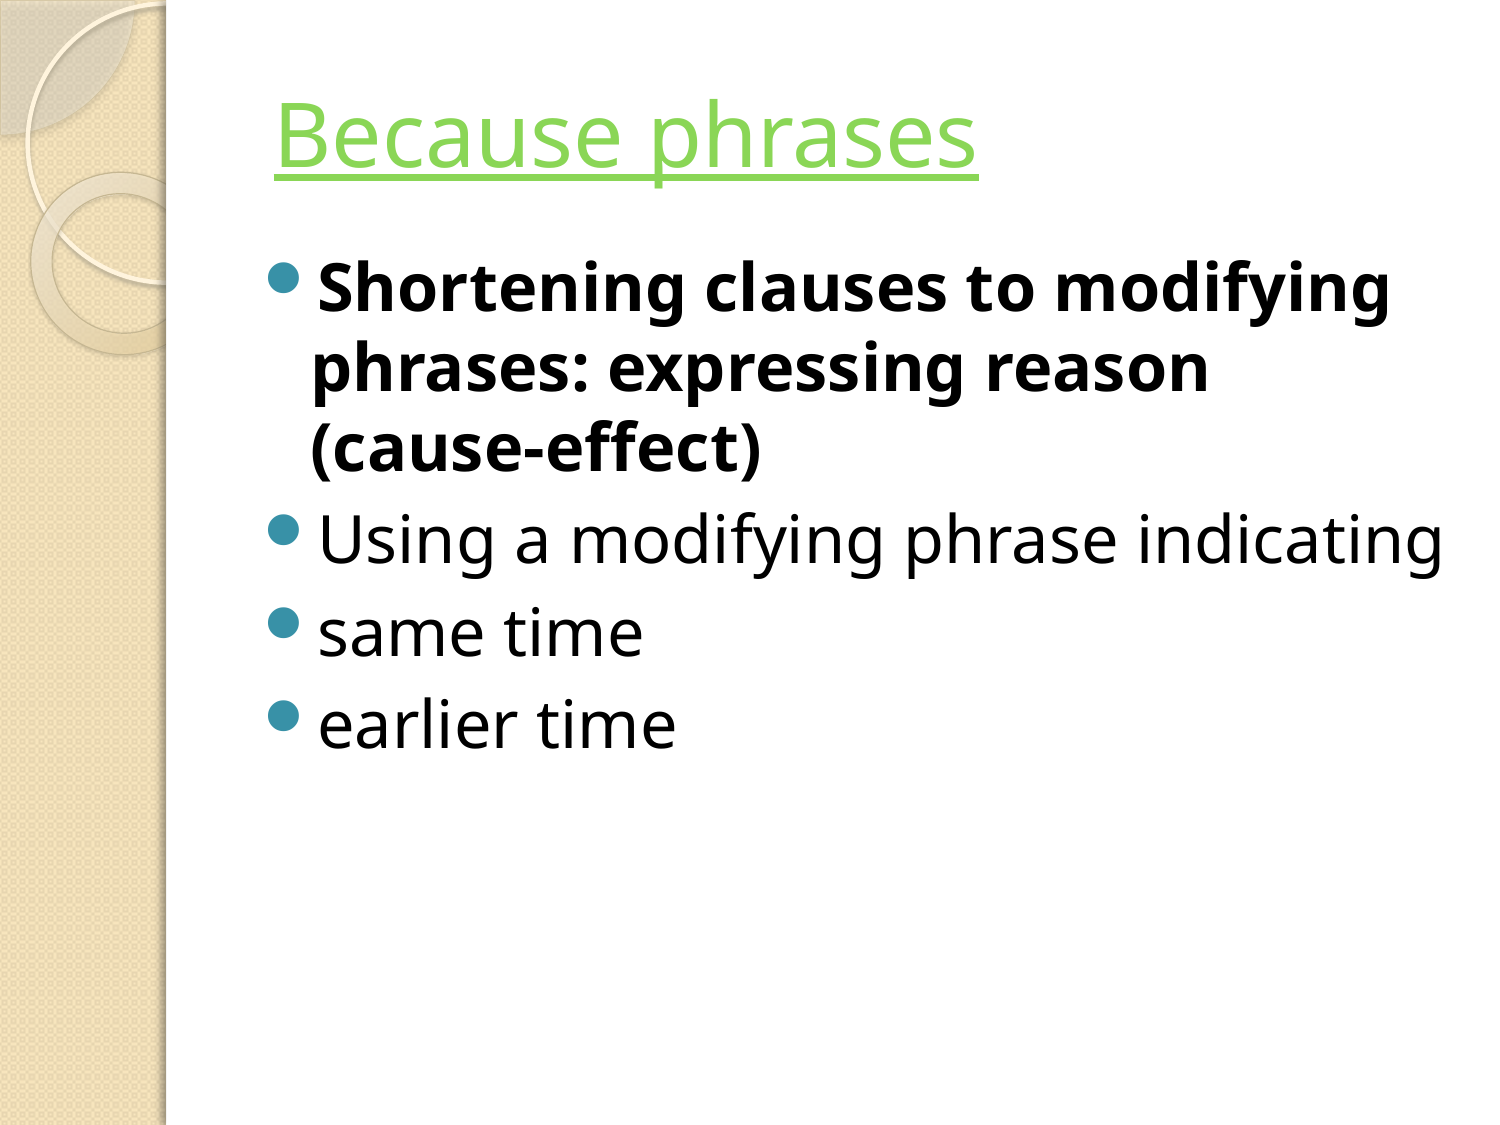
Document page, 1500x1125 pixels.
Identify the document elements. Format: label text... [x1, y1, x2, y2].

title Because phrases [235, 45, 1466, 233]
list Shortening clauses to modifying phrases: expressing reason (cause-effect) Using a modifying phrase indicating same time earlier time [235, 237, 1466, 1025]
